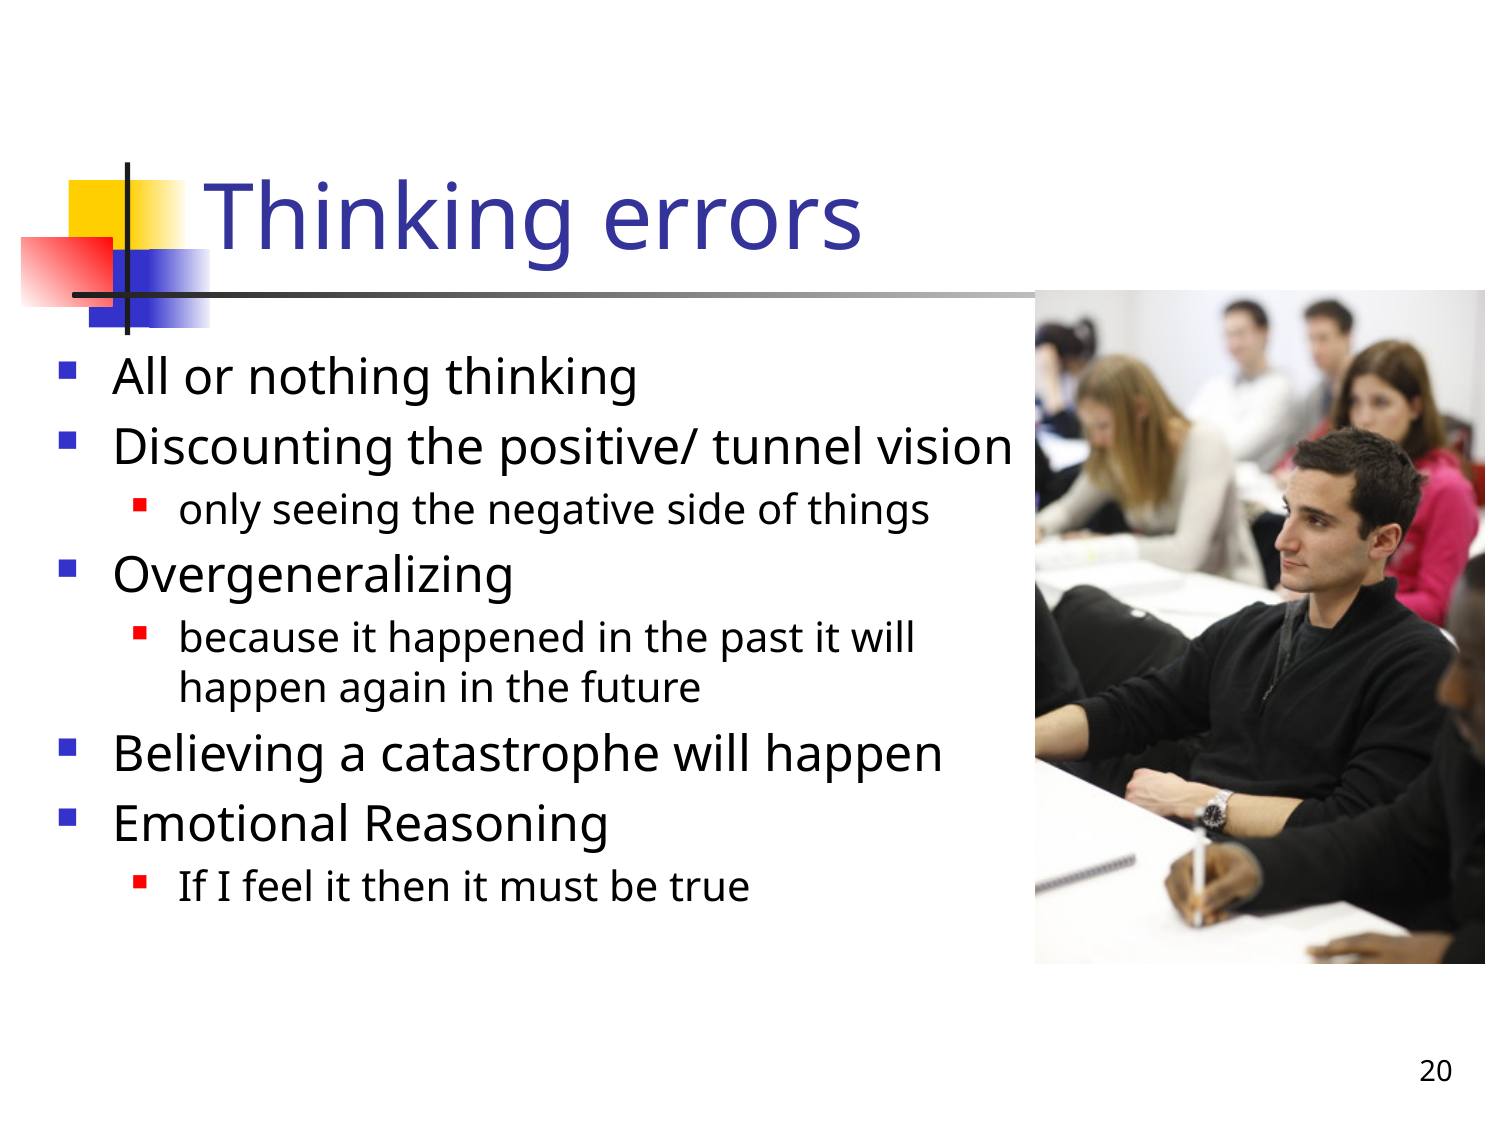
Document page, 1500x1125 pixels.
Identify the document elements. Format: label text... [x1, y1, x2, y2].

picture [1035, 290, 1485, 965]
list All or nothing thinking Discounting the positive/ tunnel vision only seeing the negative side of things Overgeneralizing because it happened in the past it will happen again in the future Believing a catastrophe will happen Emotional Reasoning If I feel it then it must be true [41, 267, 1057, 1035]
slide_number 20 [1155, 1024, 1468, 1100]
title Thinking errors [188, 35, 1468, 275]
